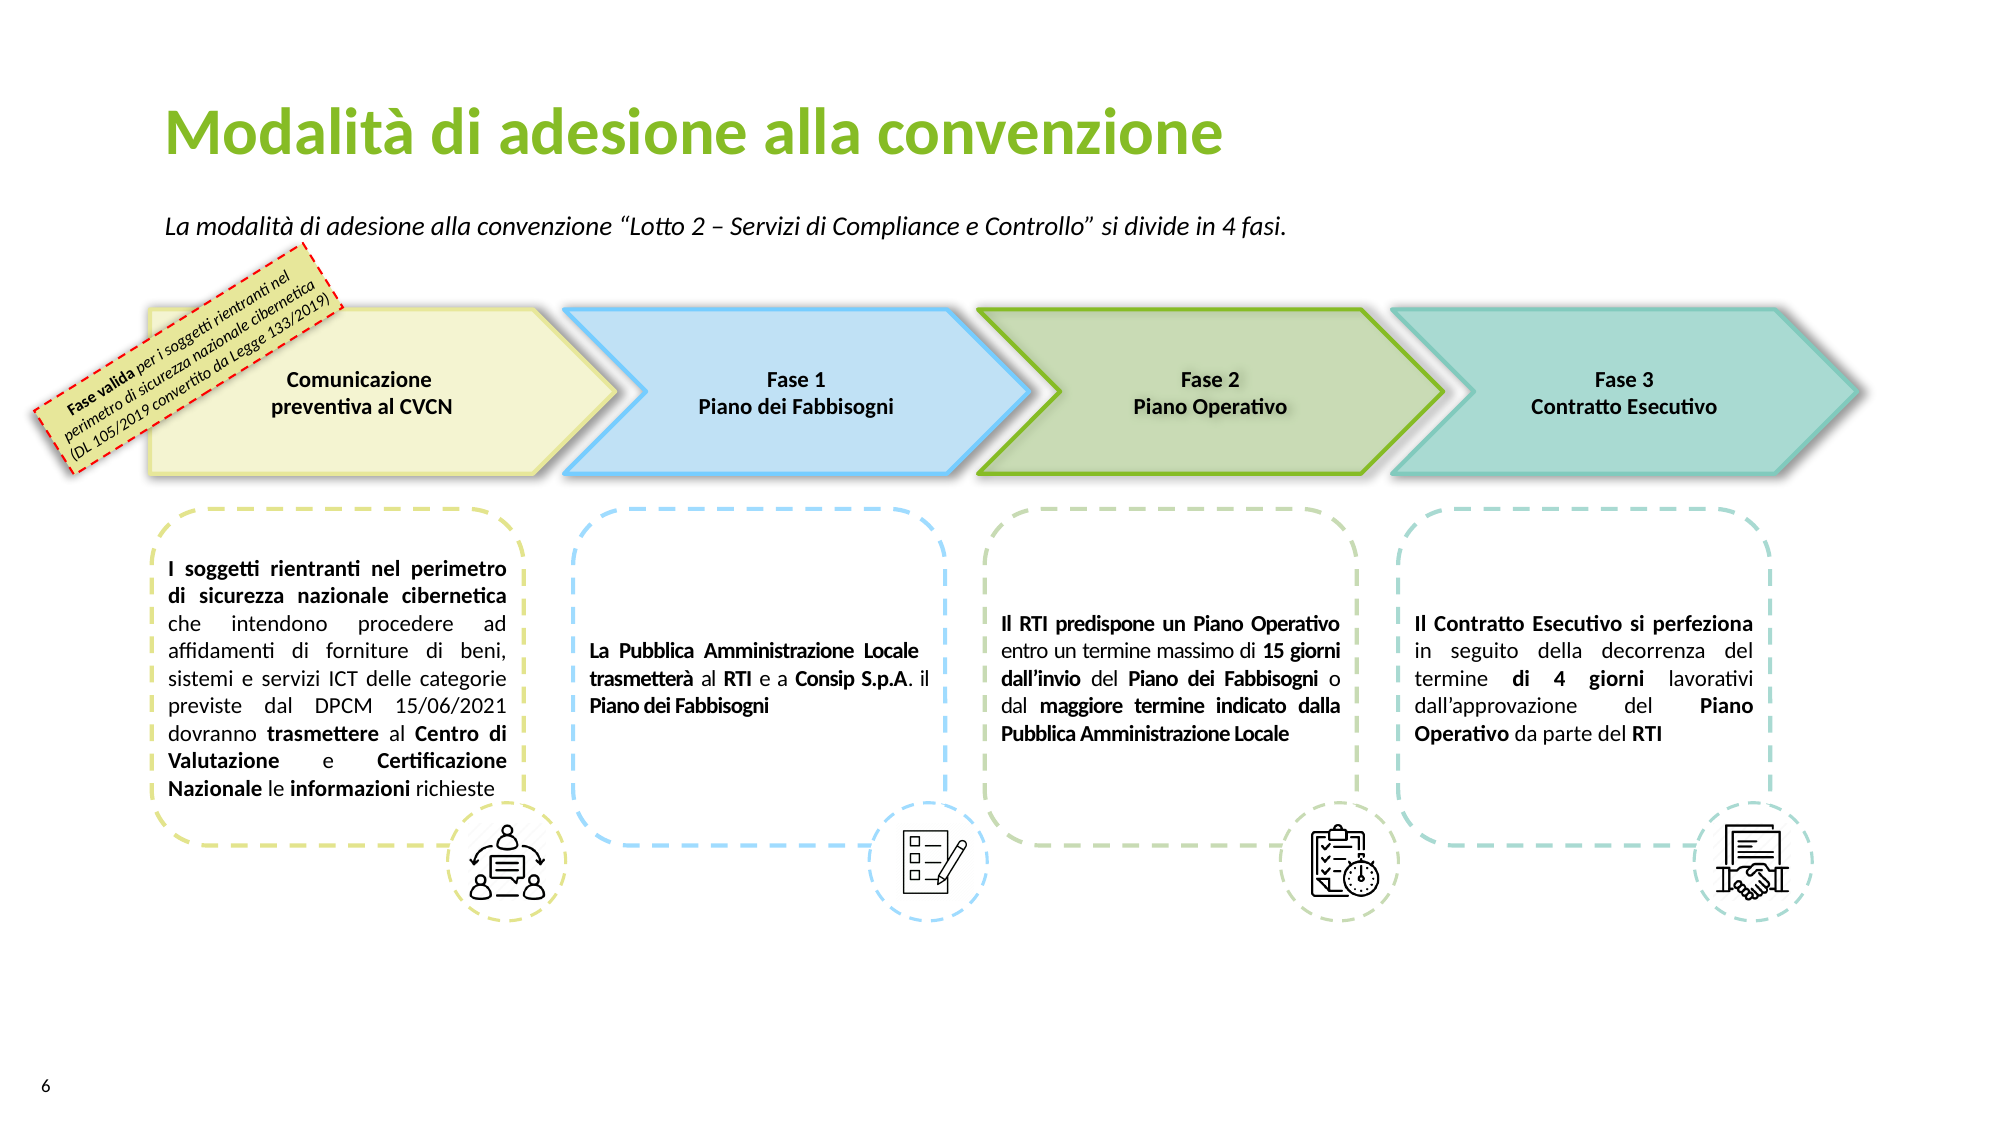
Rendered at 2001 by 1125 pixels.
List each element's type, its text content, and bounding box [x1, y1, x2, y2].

picture [467, 823, 546, 901]
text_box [149, 309, 1858, 474]
text_box [1387, 826, 1399, 897]
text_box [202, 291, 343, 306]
text_box La modalità di adesione alla convenzione “Lotto 2 – Servizi di Compliance e Controllo” si divide in 4 fasi. [149, 194, 1858, 291]
text_box [447, 802, 566, 902]
picture [1306, 821, 1384, 899]
picture [1713, 823, 1791, 901]
text_box La Pubblica Amministrazione Locale trasmetterà al RTI e a Consip S.p.A. il Piano dei Fabbisogni [573, 508, 946, 846]
text_box [1694, 802, 1813, 904]
text_box [1280, 802, 1382, 921]
text_box Il Contratto Esecutivo si perfeziona in seguito della decorrenza del termine di 4 giorni lavorativi dall’approvazione del Piano Operativo da parte del RTI [1398, 508, 1771, 846]
text_box Fase valida per i soggetti rientranti nel perimetro di sicurezza nazionale cibernetica (DL 105/2019 convertito da Legge 133/2019) [34, 341, 145, 475]
picture [896, 823, 974, 901]
text_box Il RTI predispone un Piano Operativo entro un termine massimo di 15 giorni dall’invio del Piano dei Fabbisogni o dal maggiore termine indicato dalla Pubblica Amministrazione Locale [984, 508, 1357, 846]
text_box [979, 831, 988, 892]
text_box [869, 802, 971, 921]
text_box I soggetti rientranti nel perimetro di sicurezza nazionale cibernetica che intendono procedere ad affidamenti di forniture di beni, sistemi e servizi ICT delle categorie previste dal DPCM 15/06/2021 dovranno trasmettere al Centro di Valutazione e Certificazione Nazionale le informazioni richieste [151, 508, 524, 846]
text_box Modalità di adesione alla convenzione [150, 45, 1844, 175]
text_box [1719, 909, 1789, 921]
text_box [472, 910, 541, 921]
